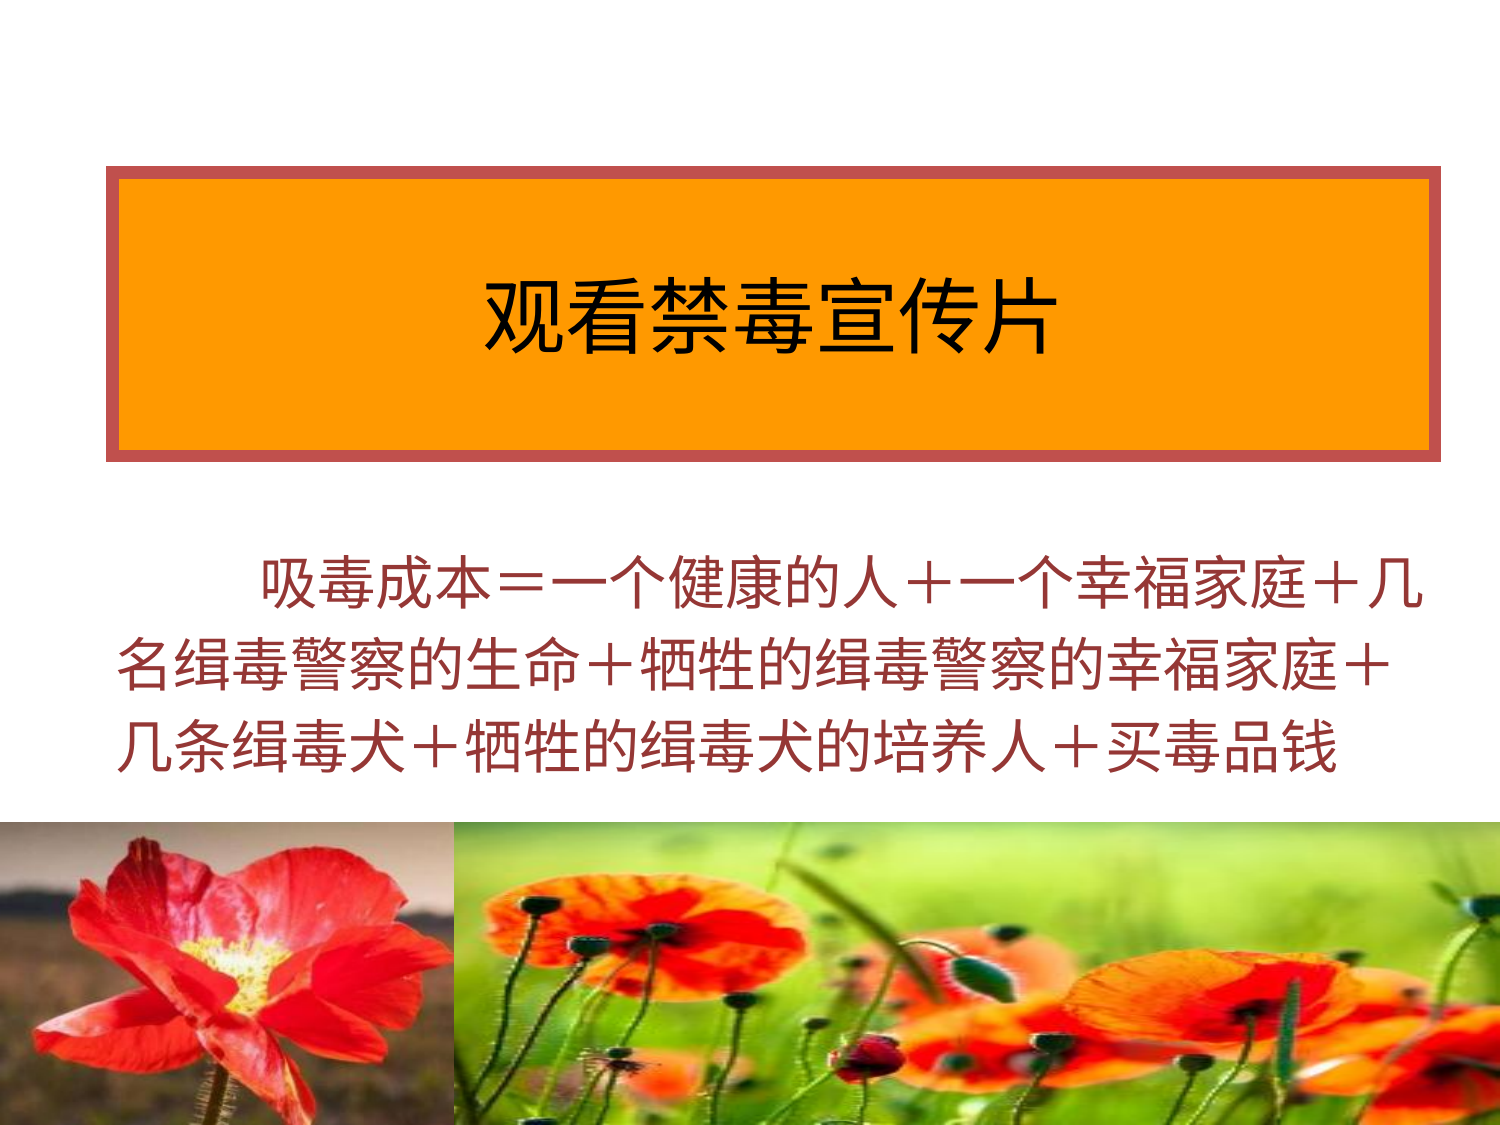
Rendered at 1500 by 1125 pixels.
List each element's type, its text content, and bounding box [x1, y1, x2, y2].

picture [0, 822, 1500, 1125]
subtitle 吸毒成本＝一个健康的人＋一个幸福家庭＋几 名缉毒警察的生命＋牺牲的缉毒警察的幸福家庭＋ 几条缉毒犬＋牺牲的缉毒犬的培养人＋买毒品钱 [100, 538, 1448, 820]
title 观看禁毒宣传片 [112, 172, 1436, 457]
